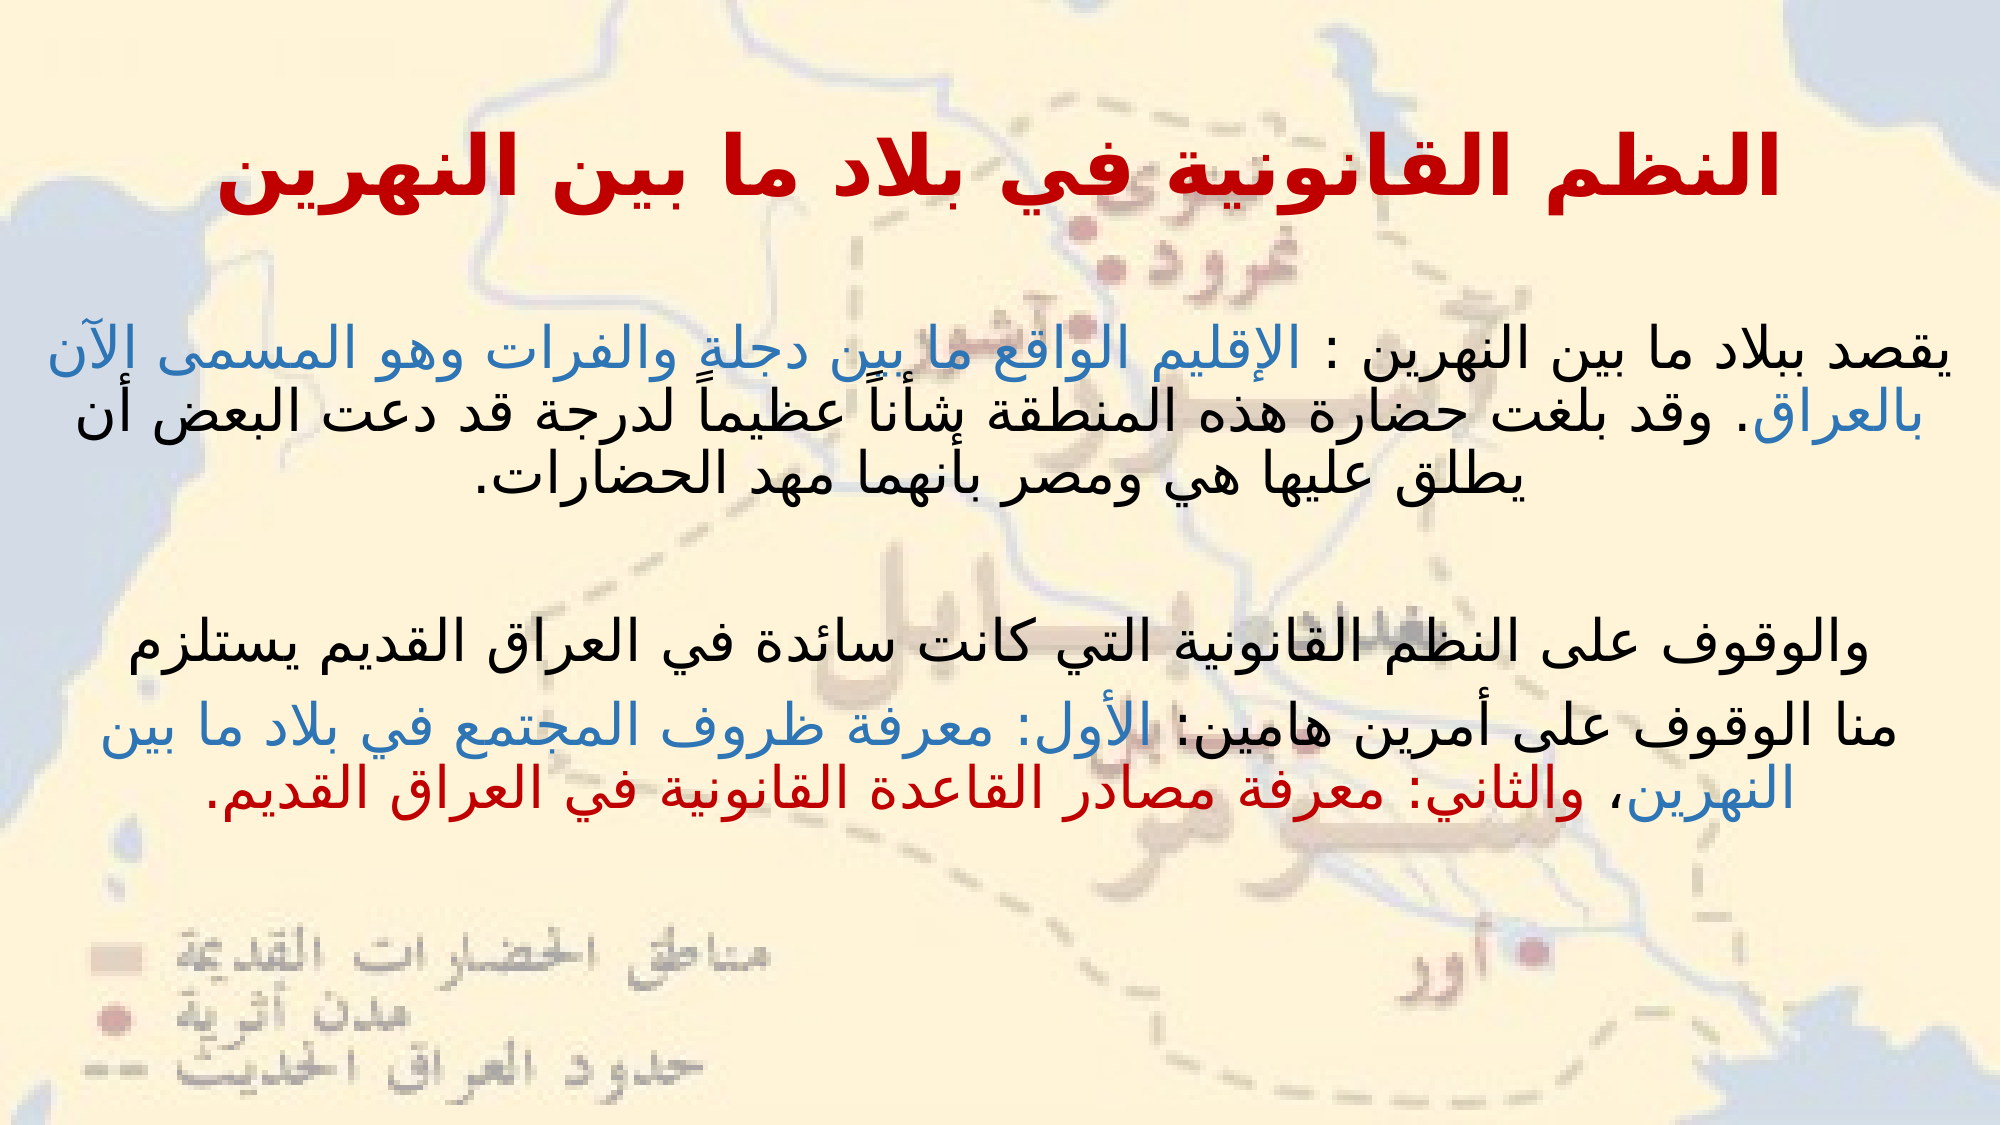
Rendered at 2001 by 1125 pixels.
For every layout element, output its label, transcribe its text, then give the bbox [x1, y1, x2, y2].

title النظم القانونية في بلاد ما بين النهرين [137, 59, 1863, 278]
list يقصد ببلاد ما بين النهرين : الإقليم الواقع ما بين دجلة والفرات وهو المسمى الآن بالعراق. وقد بلغت حضارة هذه المنطقة شأناً عظيماً لدرجة قد دعت البعض أن يطلق عليها هي ومصر بأنهما مهد الحضارات. والوقوف على النظم القانونية التي كانت سائدة في العراق القديم يستلزم منا الوقوف على أمرين هامين: الأول: معرفة ظروف المجتمع في بلاد ما بين النهرين، والثاني: معرفة مصادر القاعدة القانونية في العراق القديم. [14, 310, 1986, 1025]
